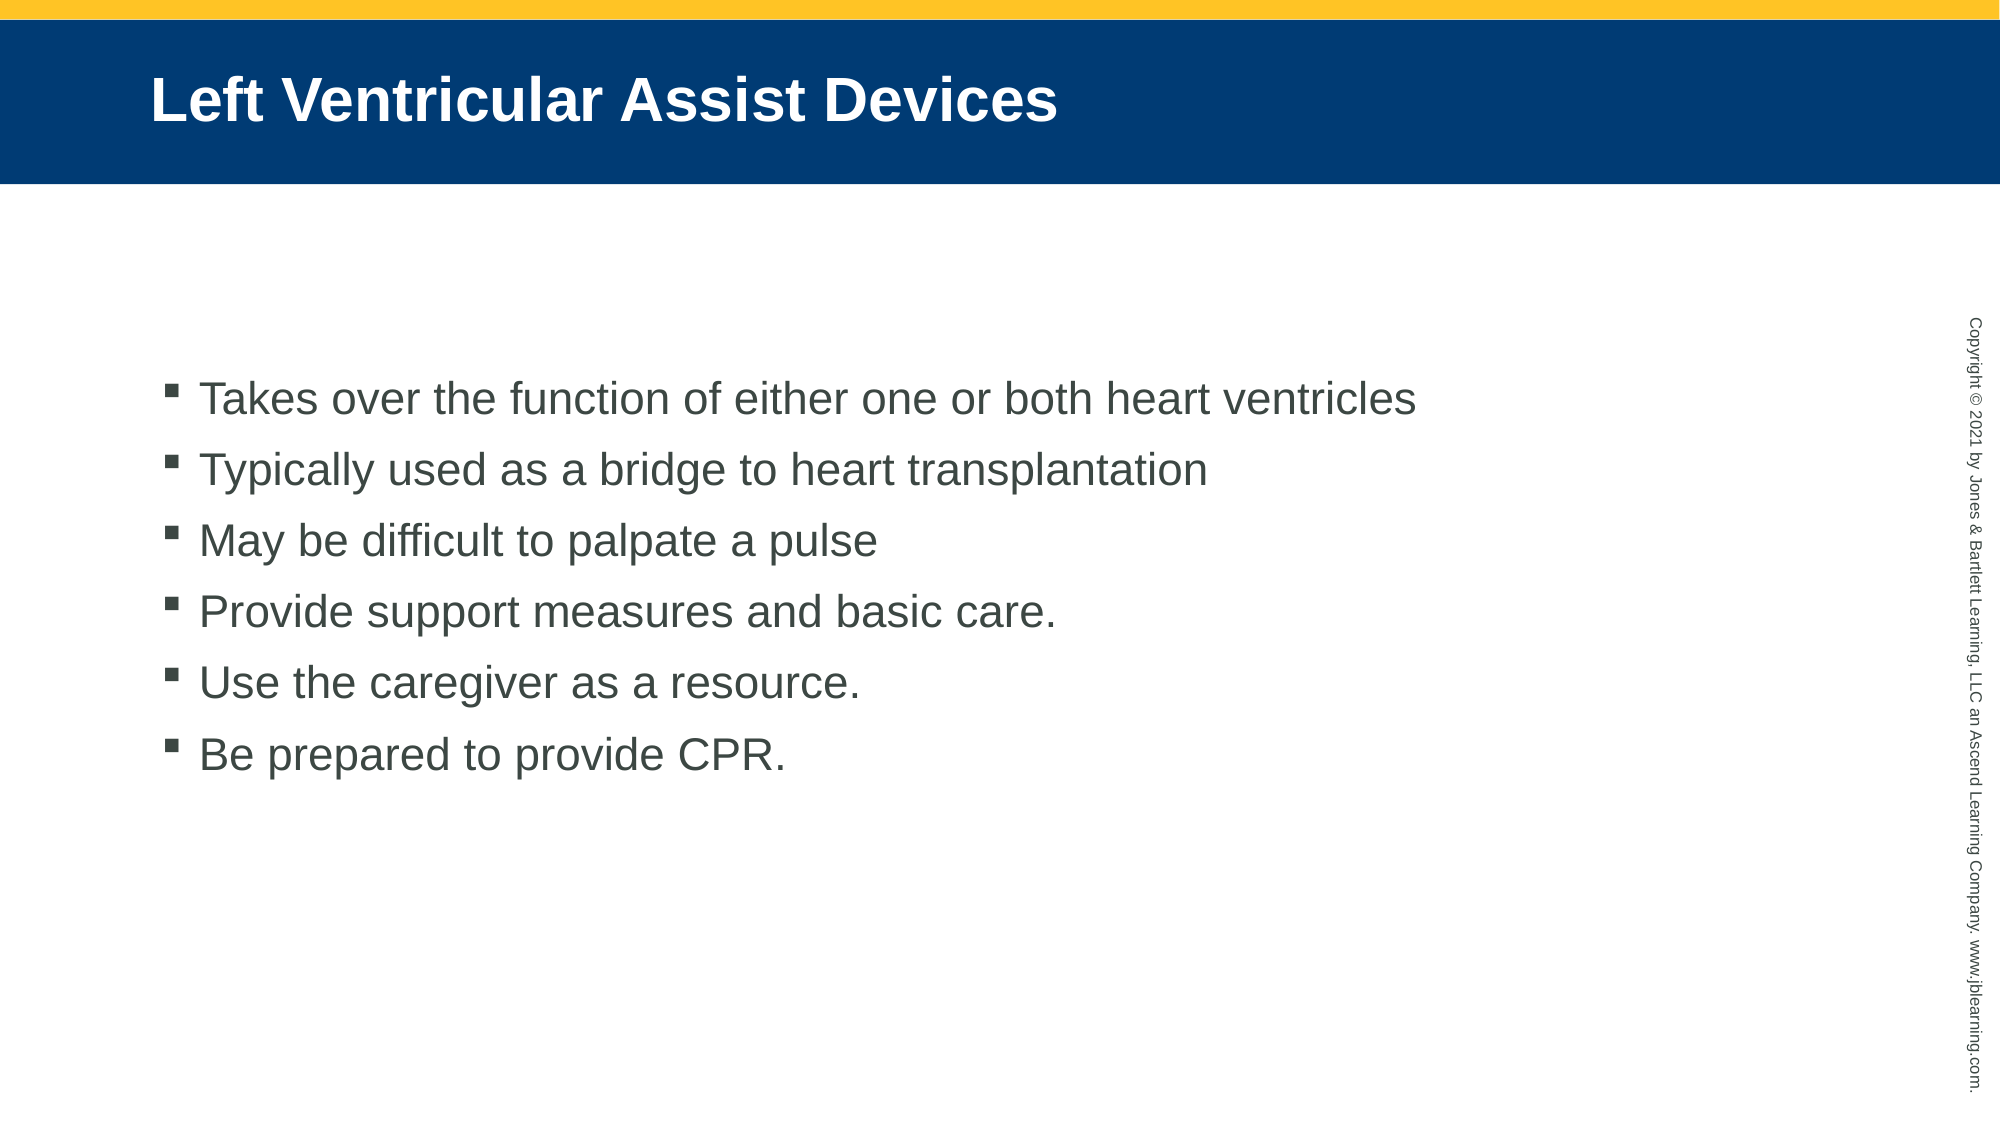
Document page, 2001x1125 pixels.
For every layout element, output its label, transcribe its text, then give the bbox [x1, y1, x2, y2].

title Left Ventricular Assist Devices [0, 19, 2000, 185]
list Takes over the function of either one or both heart ventricles Typically used as a bridge to heart transplantation May be difficult to palpate a pulse Provide support measures and basic care. Use the caregiver as a resource. Be prepared to provide CPR. [146, 361, 1859, 1016]
